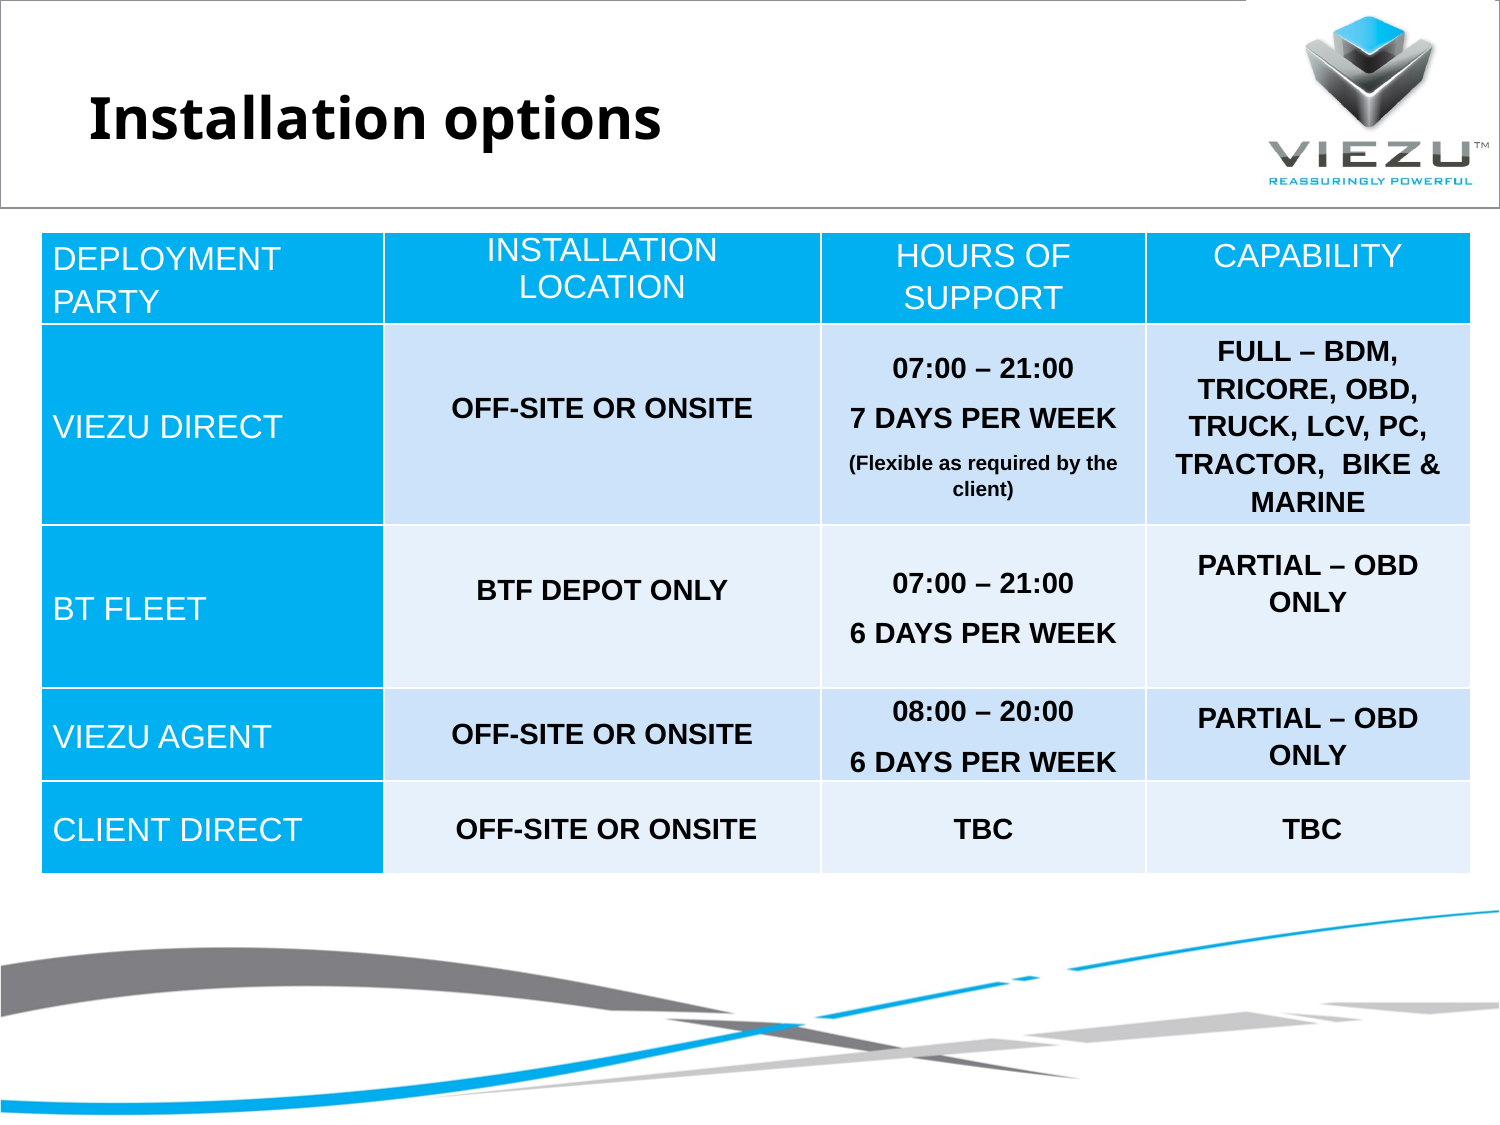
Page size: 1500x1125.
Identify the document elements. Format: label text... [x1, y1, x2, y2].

table_cell TBC [1147, 782, 1470, 873]
title Installation options [75, 19, 1247, 207]
table_cell VIEZU DIRECT [42, 325, 383, 524]
table_cell BT FLEET [42, 526, 383, 687]
table_cell OFF-SITE OR ONSITE [385, 689, 820, 780]
table_cell CLIENT DIRECT [42, 782, 383, 873]
table_cell PARTIAL – OBD ONLY [1147, 689, 1470, 780]
table_header CAPABILITY [1147, 233, 1470, 323]
table_header DEPLOYMENT PARTY [42, 233, 383, 323]
table_cell OFF-SITE OR ONSITE [385, 782, 820, 873]
table_header HOURS OF SUPPORT [822, 233, 1145, 323]
table_cell BTF DEPOT ONLY [385, 526, 820, 687]
picture [0, 889, 1500, 1125]
table_cell 07:00 – 21:00 7 DAYS PER WEEK (Flexible as required by the client) [822, 325, 1145, 524]
table_cell VIEZU AGENT [42, 689, 383, 780]
table_cell FULL – BDM, TRICORE, OBD, TRUCK, LCV, PC, TRACTOR, BIKE & MARINE [1147, 325, 1470, 524]
picture [1246, 0, 1496, 204]
table_cell 08:00 – 20:00 6 DAYS PER WEEK [822, 689, 1145, 780]
table_cell PARTIAL – OBD ONLY [1147, 526, 1470, 687]
table_cell OFF-SITE OR ONSITE [385, 325, 820, 524]
table_header INSTALLATION LOCATION [385, 233, 820, 323]
table_cell TBC [822, 782, 1145, 873]
table_cell 07:00 – 21:00 6 DAYS PER WEEK [822, 526, 1145, 687]
